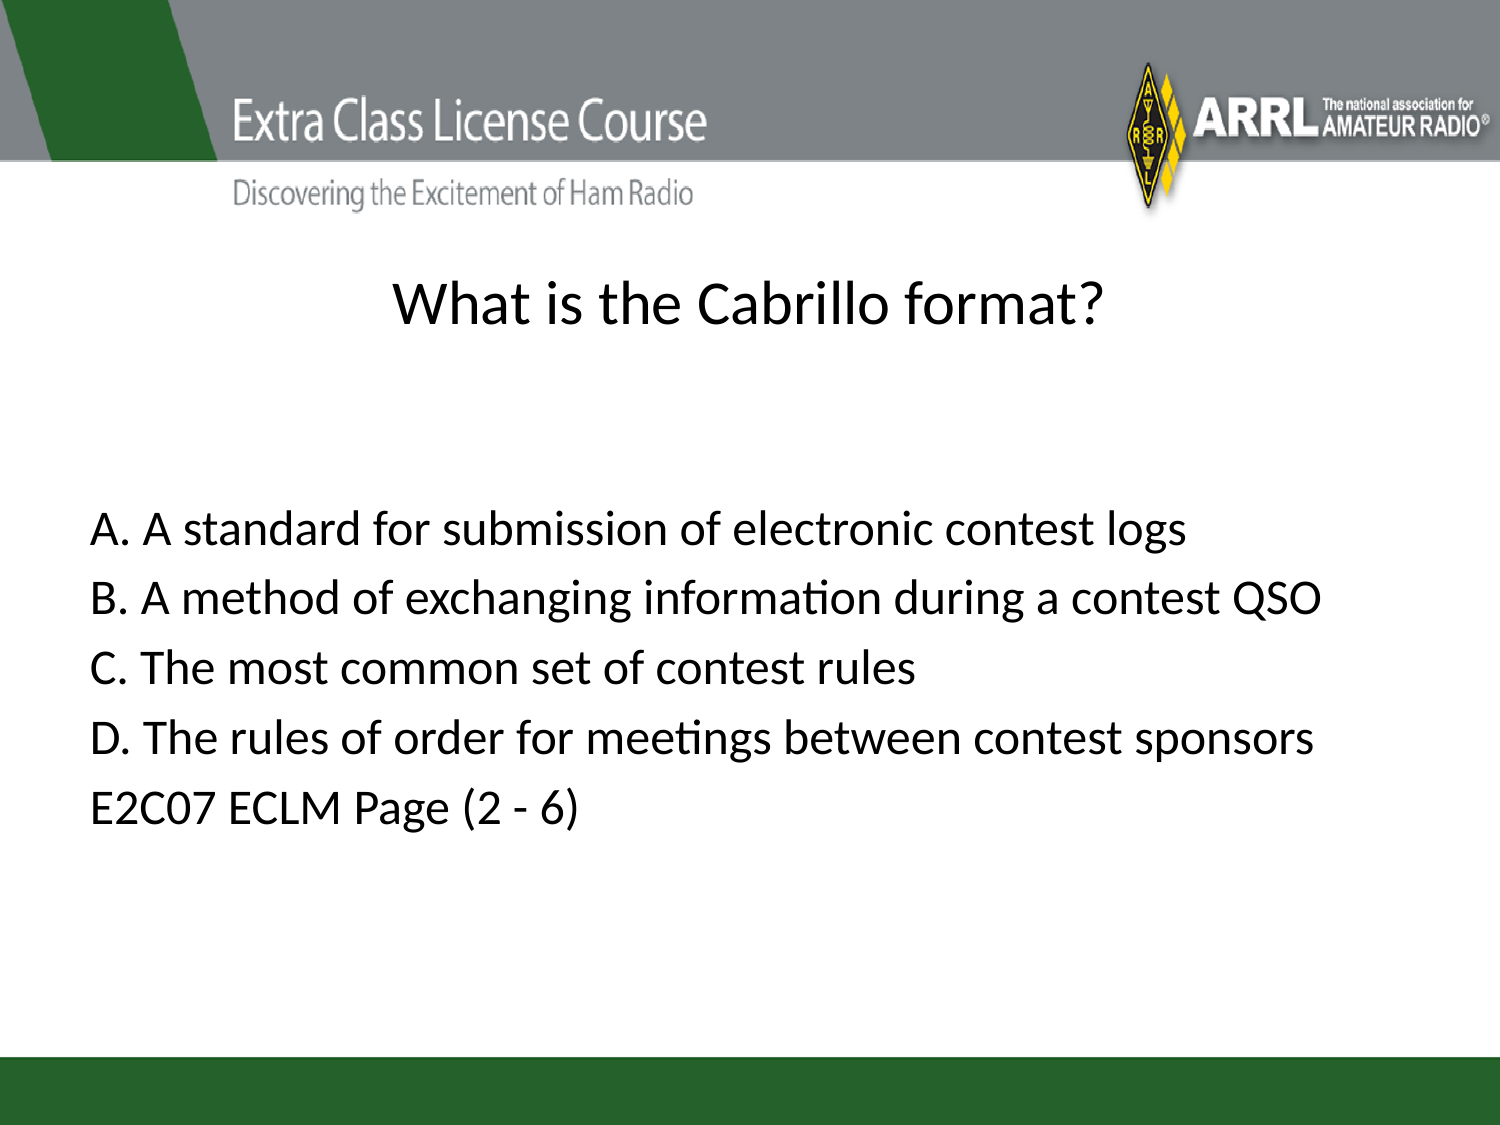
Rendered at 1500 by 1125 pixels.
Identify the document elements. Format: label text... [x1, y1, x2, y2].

picture [0, 0, 1500, 1125]
title What is the Cabrillo format? [75, 254, 1425, 435]
list A. A standard for submission of electronic contest logs B. A method of exchanging information during a contest QSO C. The most common set of contest rules D. The rules of order for meetings between contest sponsors E2C07 ECLM Page (2 - 6) [75, 487, 1425, 1005]
